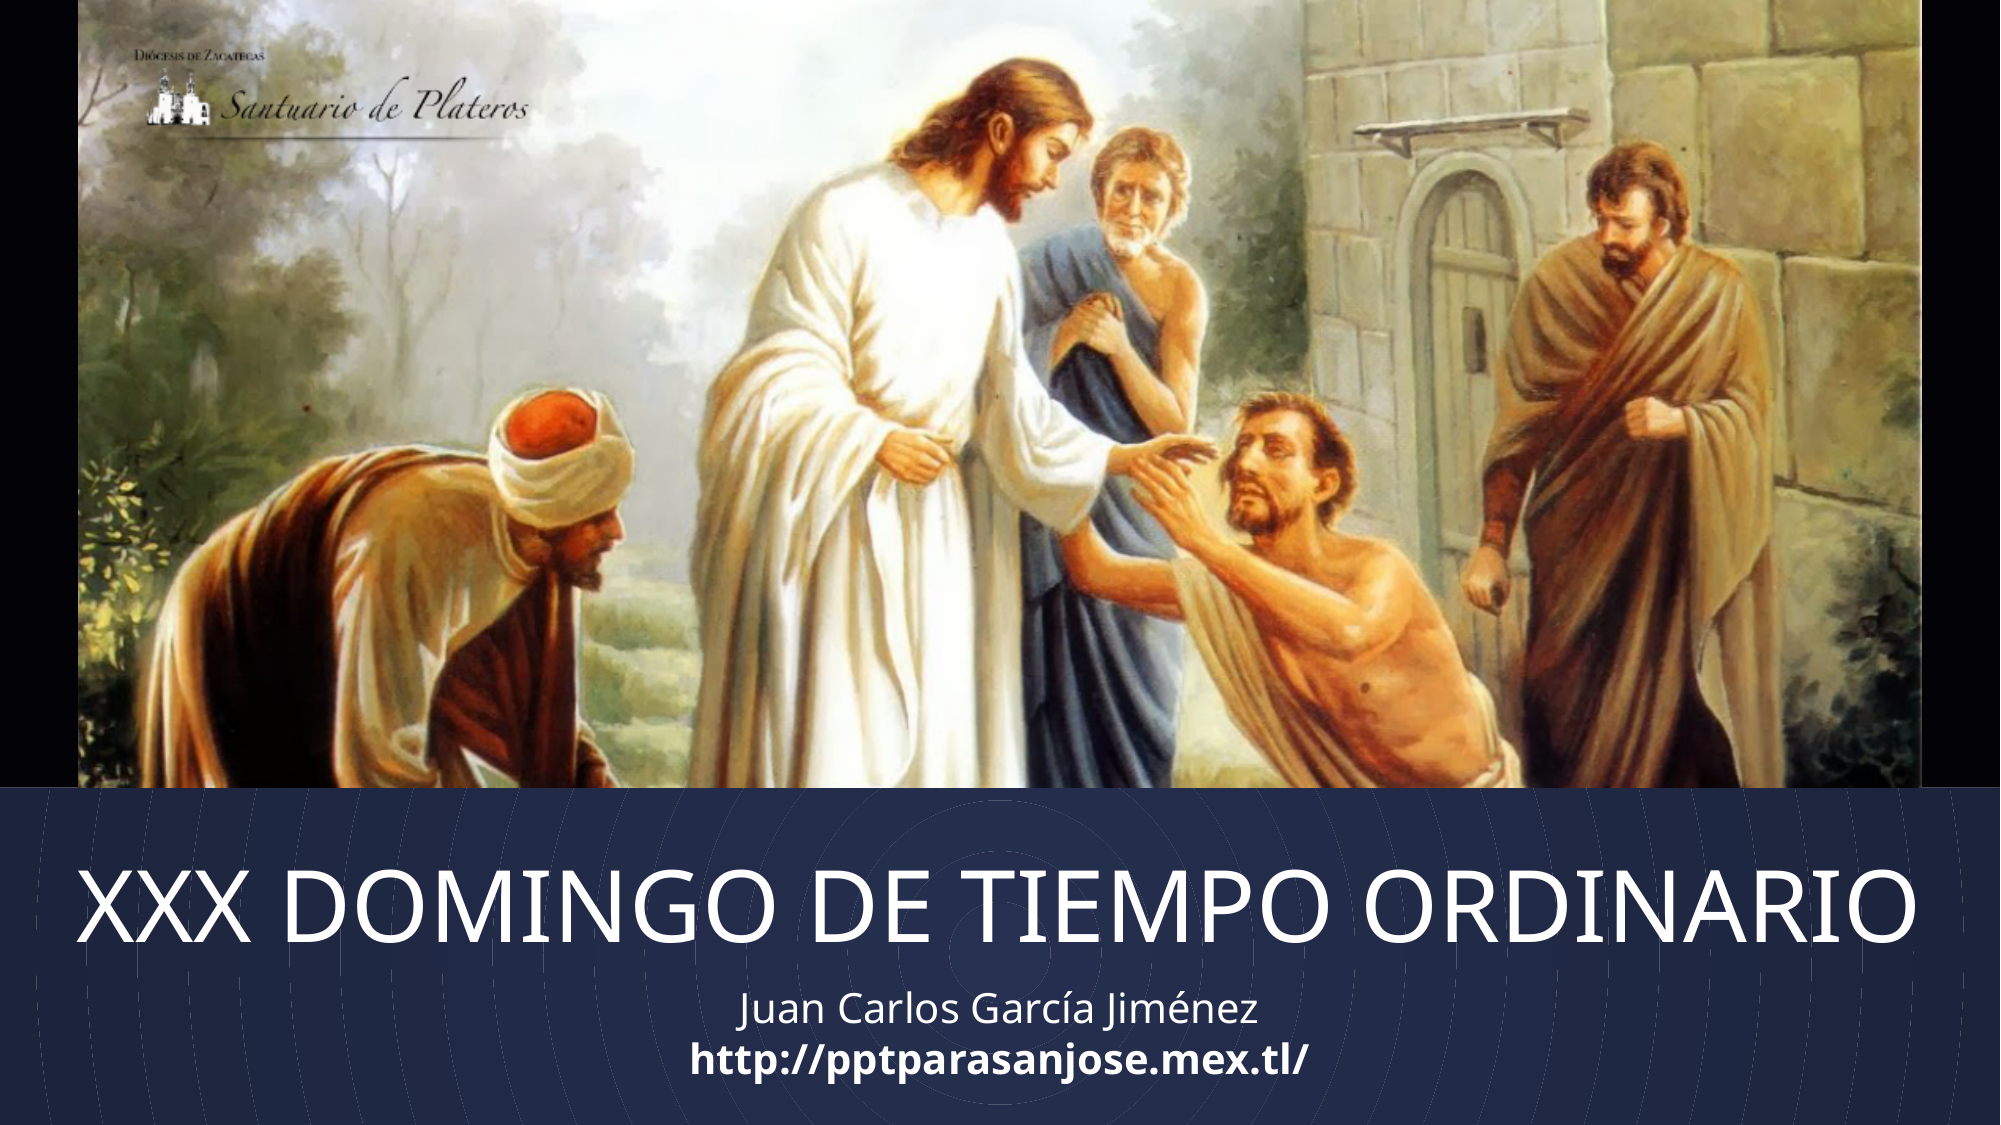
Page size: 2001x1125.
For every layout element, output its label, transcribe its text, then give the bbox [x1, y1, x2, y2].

text_box [0, 0, 78, 788]
text_box [1922, 0, 2000, 788]
subtitle Juan Carlos García Jiménez http://pptparasanjose.mex.tl/ [249, 975, 1750, 1100]
title XXX DOMINGO DE TIEMPO ORDINARIO [0, 788, 2000, 975]
picture [78, 0, 1922, 788]
